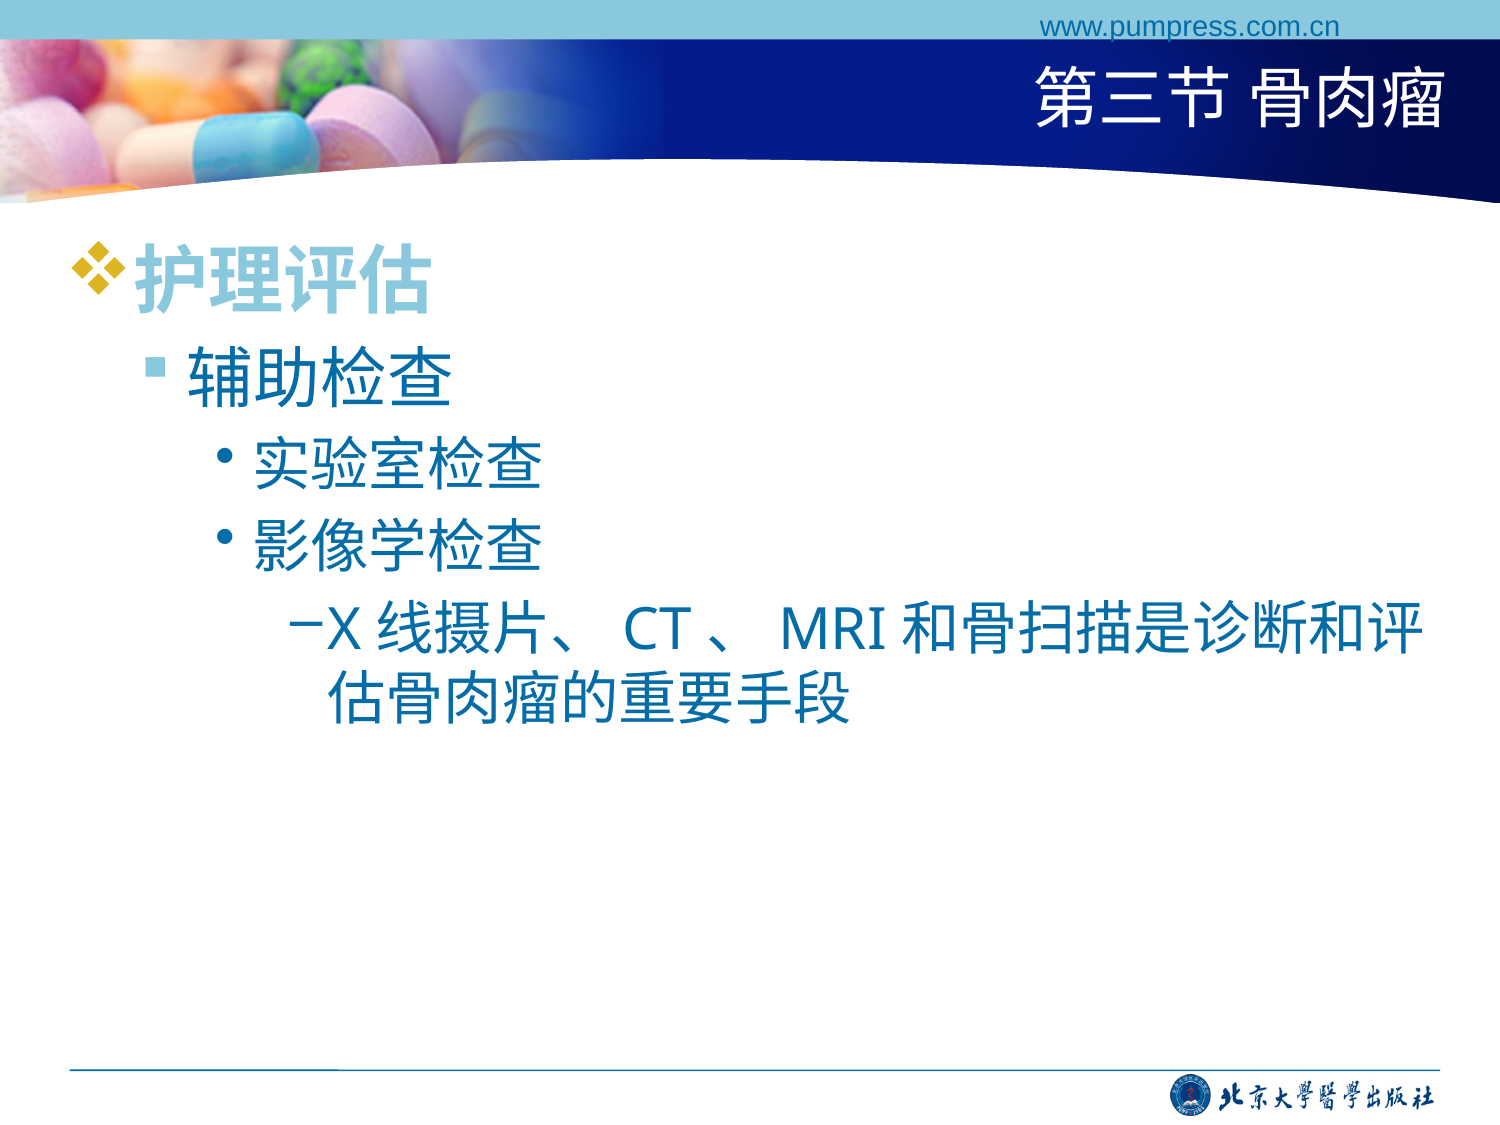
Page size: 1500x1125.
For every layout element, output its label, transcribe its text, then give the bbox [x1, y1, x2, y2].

slide_number www.pumpress.com.cn [1025, 0, 1463, 38]
title 第三节 骨肉瘤 [137, 49, 1463, 143]
picture [1170, 1074, 1436, 1118]
list 护理评估 辅助检查 实验室检查 影像学检查 X线摄片、CT、MRI和骨扫描是诊断和评估骨肉瘤的重要手段 [49, 224, 1463, 1026]
picture [0, 40, 1500, 203]
